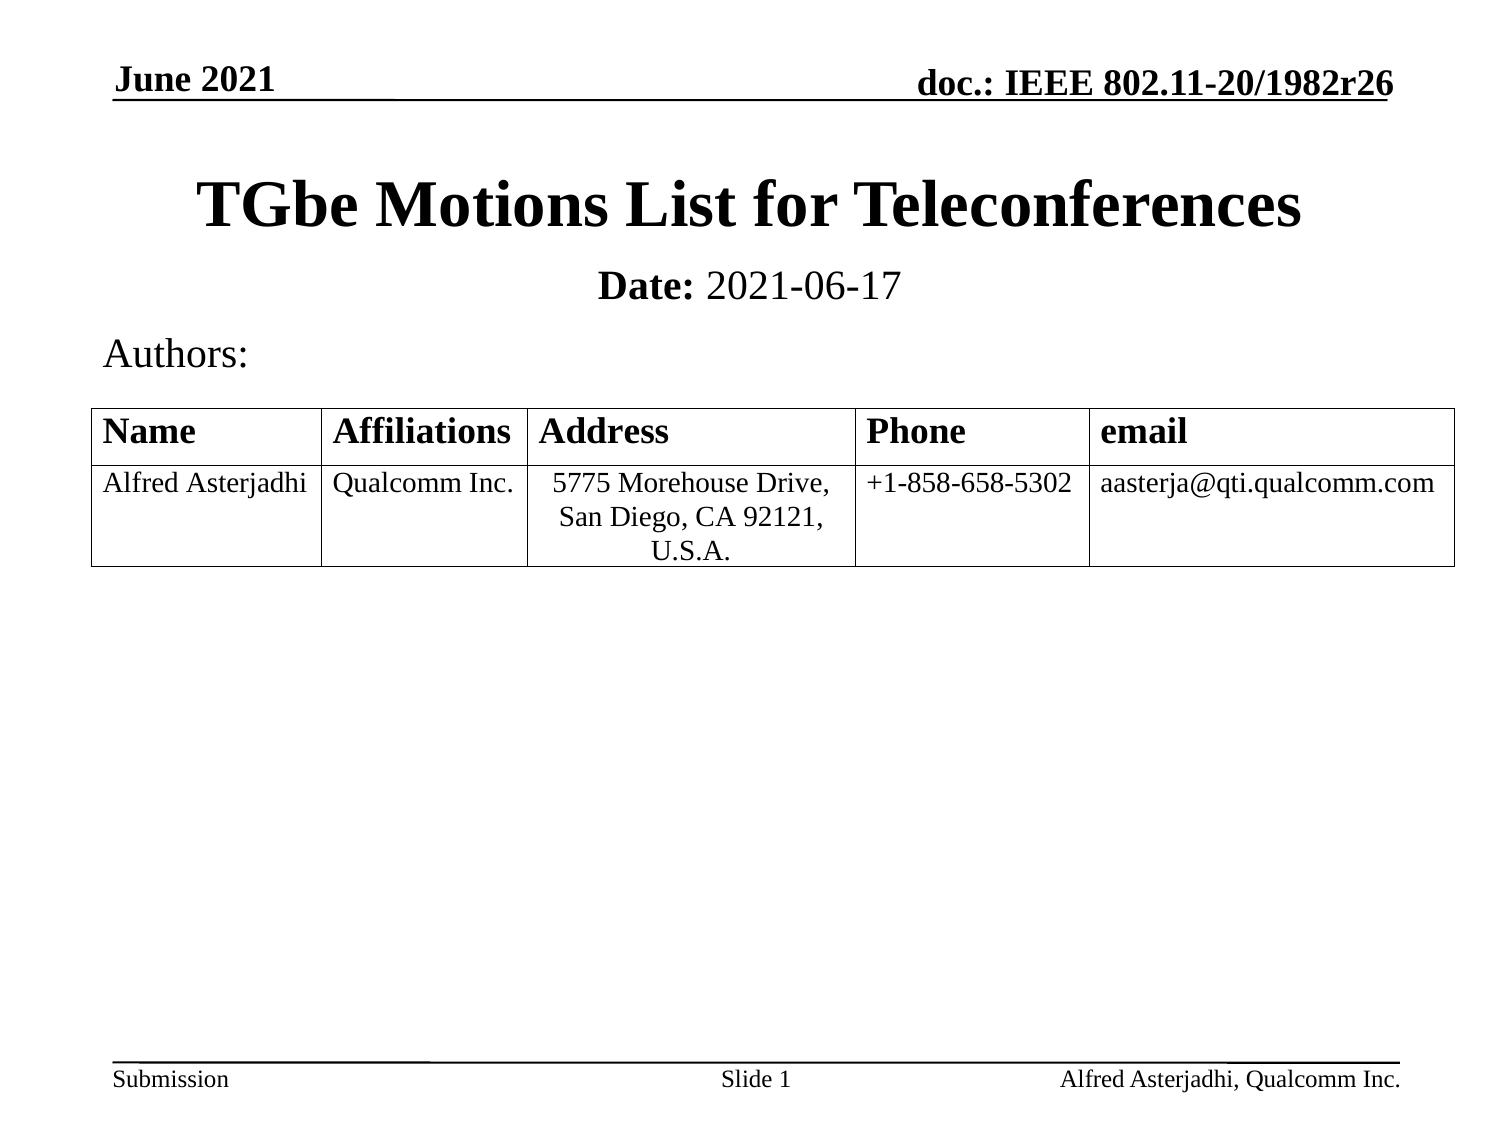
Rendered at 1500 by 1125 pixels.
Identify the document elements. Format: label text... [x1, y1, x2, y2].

slide_number Slide 1 [712, 1061, 800, 1123]
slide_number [114, 54, 493, 100]
list Date: 2021-06-17 [112, 249, 1388, 316]
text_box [75, 407, 1477, 819]
text_box Authors: [87, 318, 325, 381]
title TGbe Motions List for Teleconferences [112, 112, 1388, 249]
footer Alfred Asterjadhi, Qualcomm Inc. [902, 1061, 1402, 1093]
